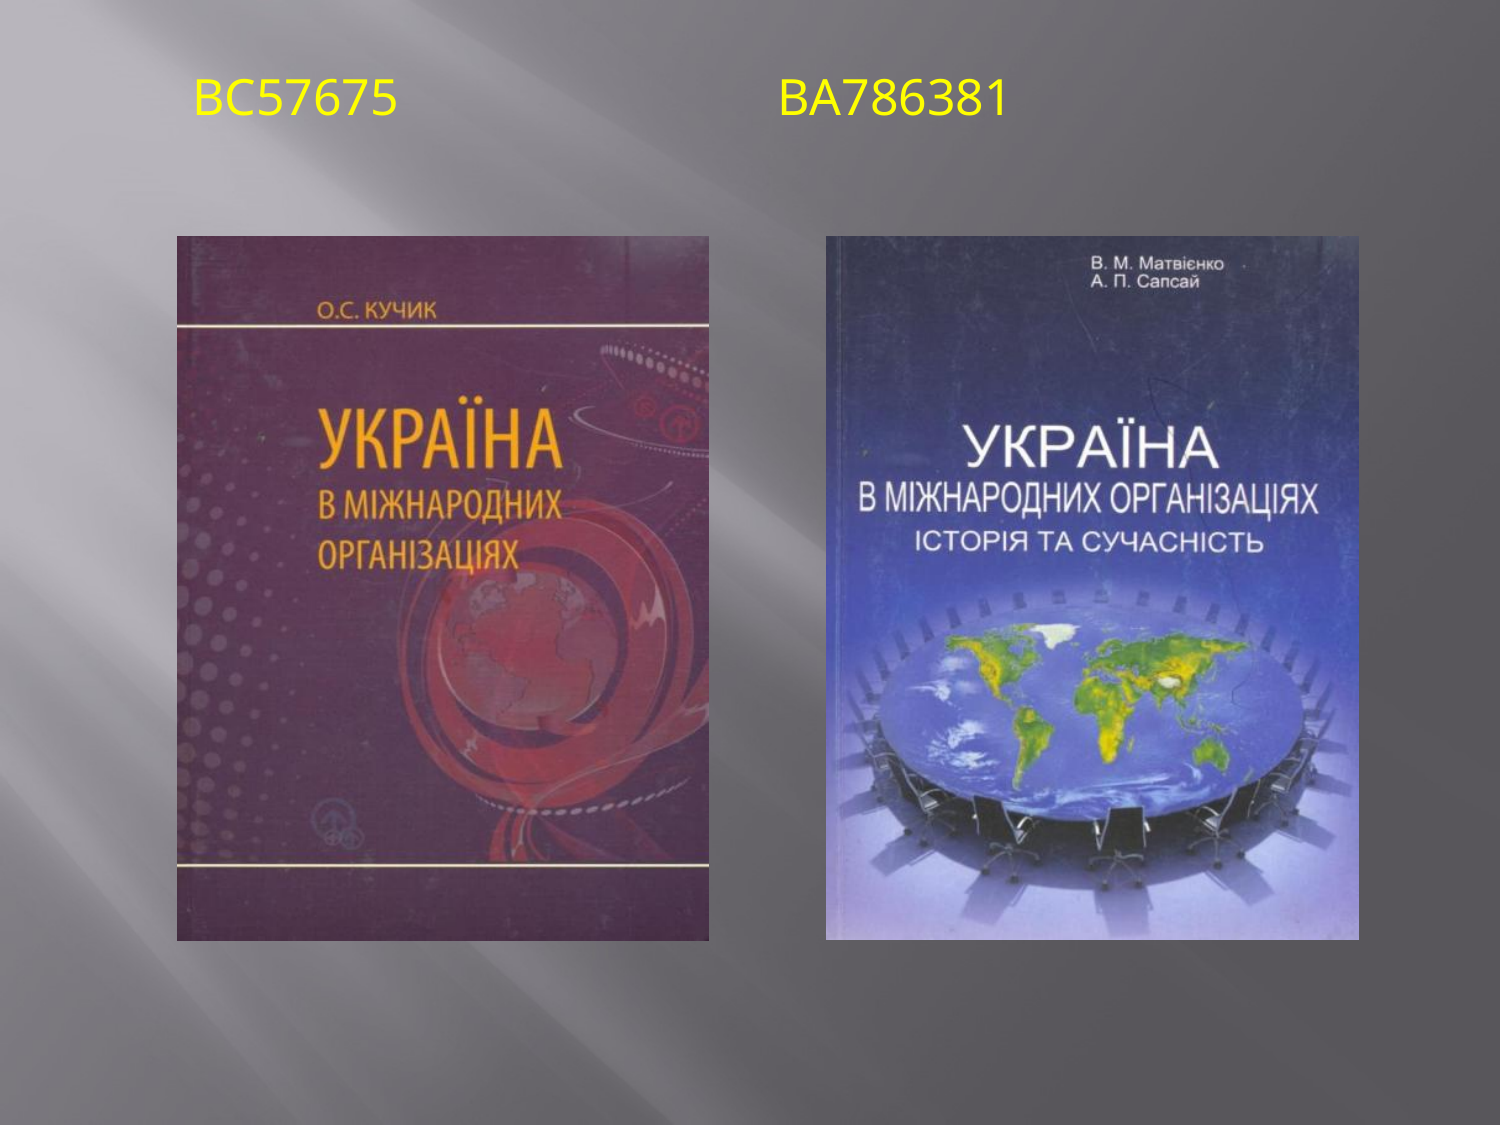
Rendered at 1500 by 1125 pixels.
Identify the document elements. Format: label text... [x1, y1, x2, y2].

list ВА786381 [761, 42, 1425, 149]
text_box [176, 235, 709, 986]
list ВС57675 [177, 42, 738, 149]
picture [0, 0, 1500, 1125]
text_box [826, 235, 1359, 986]
